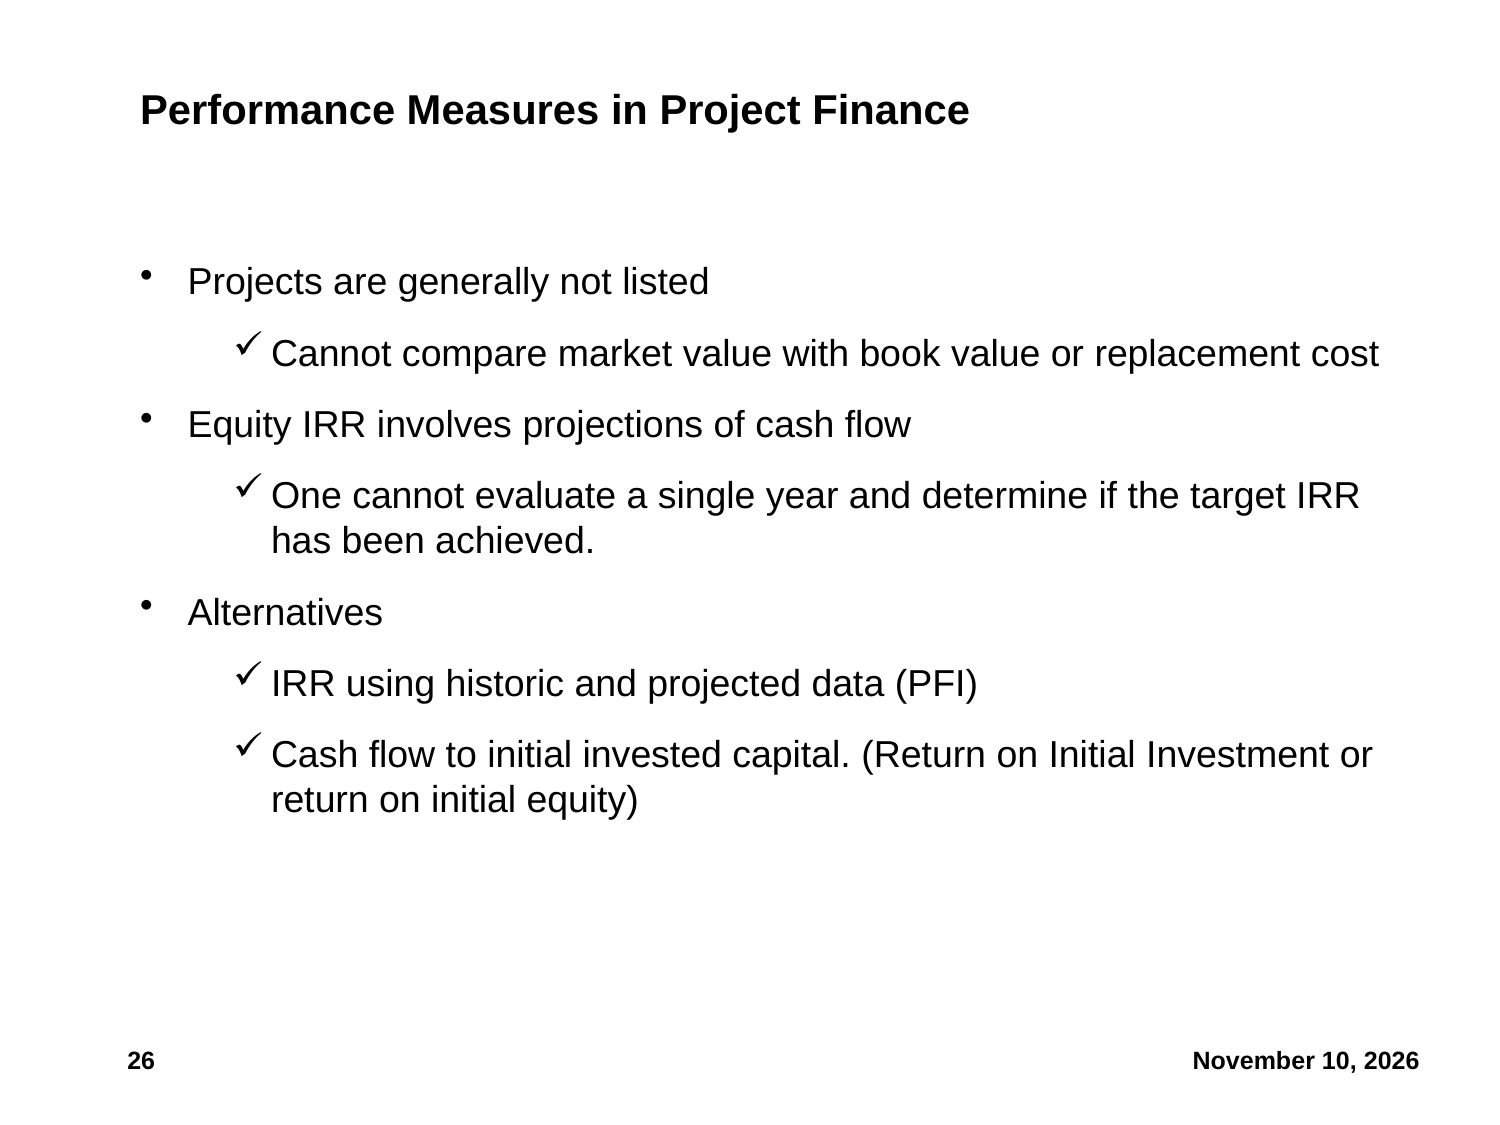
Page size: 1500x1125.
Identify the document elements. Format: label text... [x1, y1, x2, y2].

list Projects are generally not listed Cannot compare market value with book value or replacement cost Equity IRR involves projections of cash flow One cannot evaluate a single year and determine if the target IRR has been achieved. Alternatives IRR using historic and projected data (PFI) Cash flow to initial invested capital. (Return on Initial Investment or return on initial equity) [124, 249, 1413, 1001]
title Performance Measures in Project Finance [124, 74, 1376, 226]
